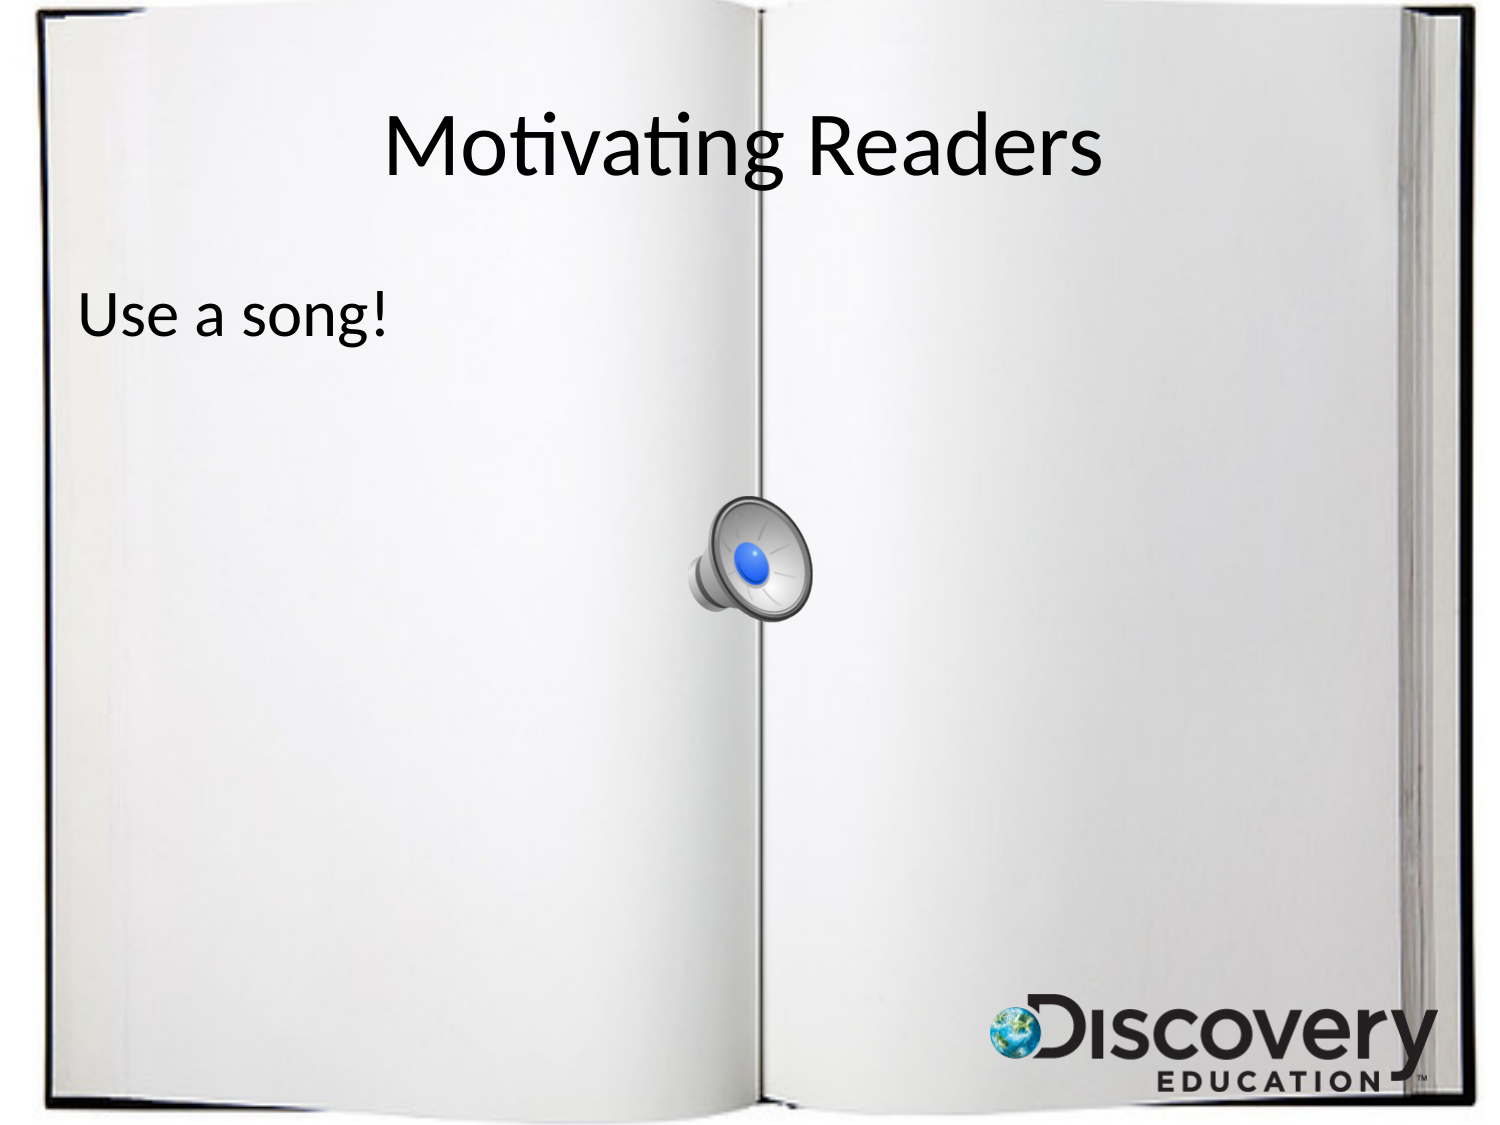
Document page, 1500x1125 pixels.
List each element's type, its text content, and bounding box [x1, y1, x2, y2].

title Motivating Readers [62, 45, 1425, 233]
picture [0, 0, 1500, 1125]
list Use a song! [62, 262, 1425, 1075]
